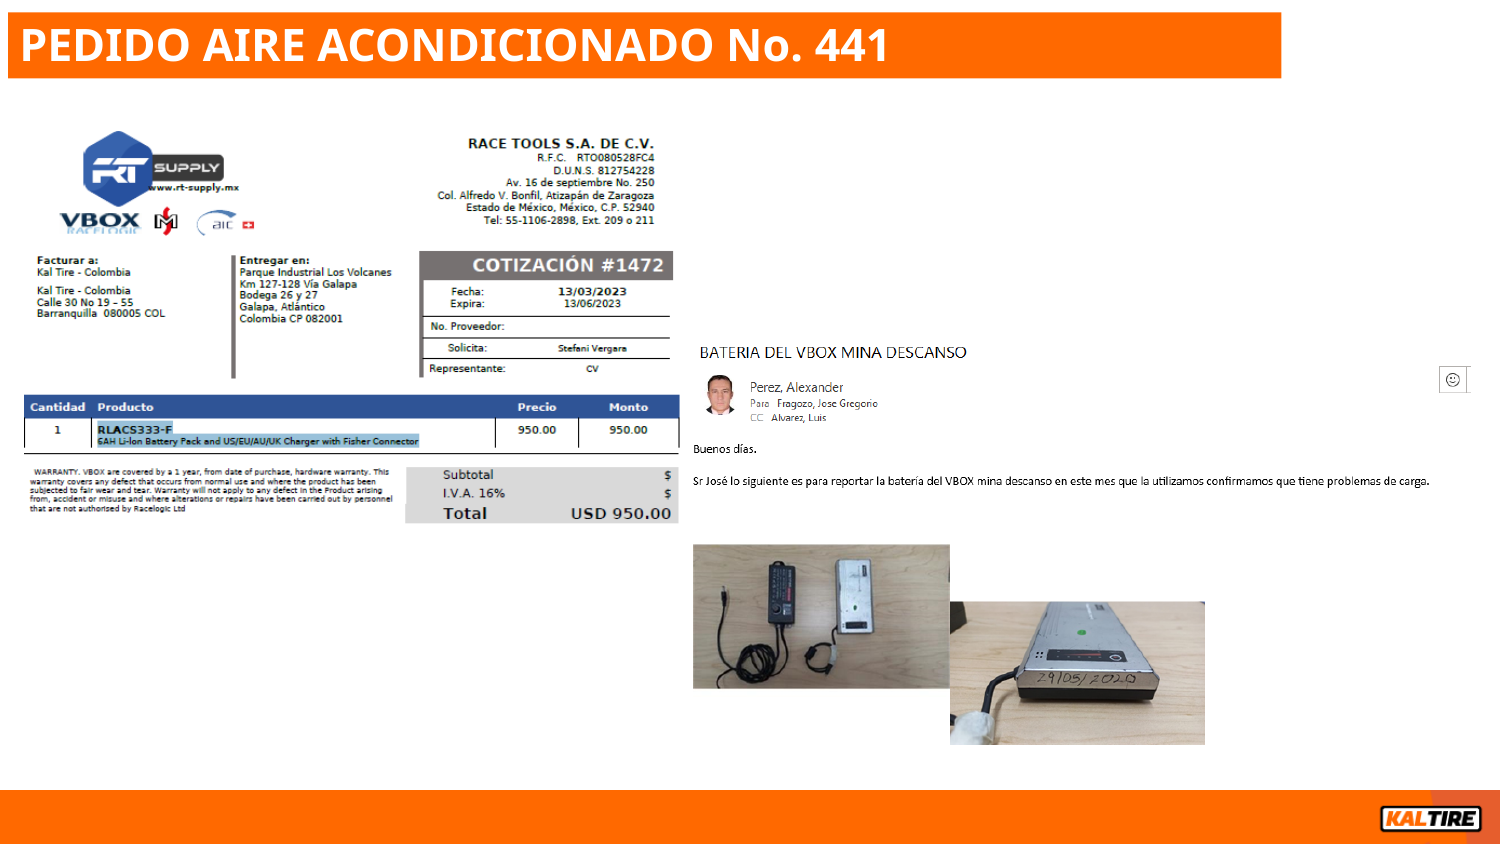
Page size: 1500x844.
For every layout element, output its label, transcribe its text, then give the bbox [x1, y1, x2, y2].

picture [24, 129, 1471, 760]
picture [0, 790, 1500, 844]
text_box PEDIDO AIRE ACONDICIONADO No. 441 [8, 12, 1282, 79]
